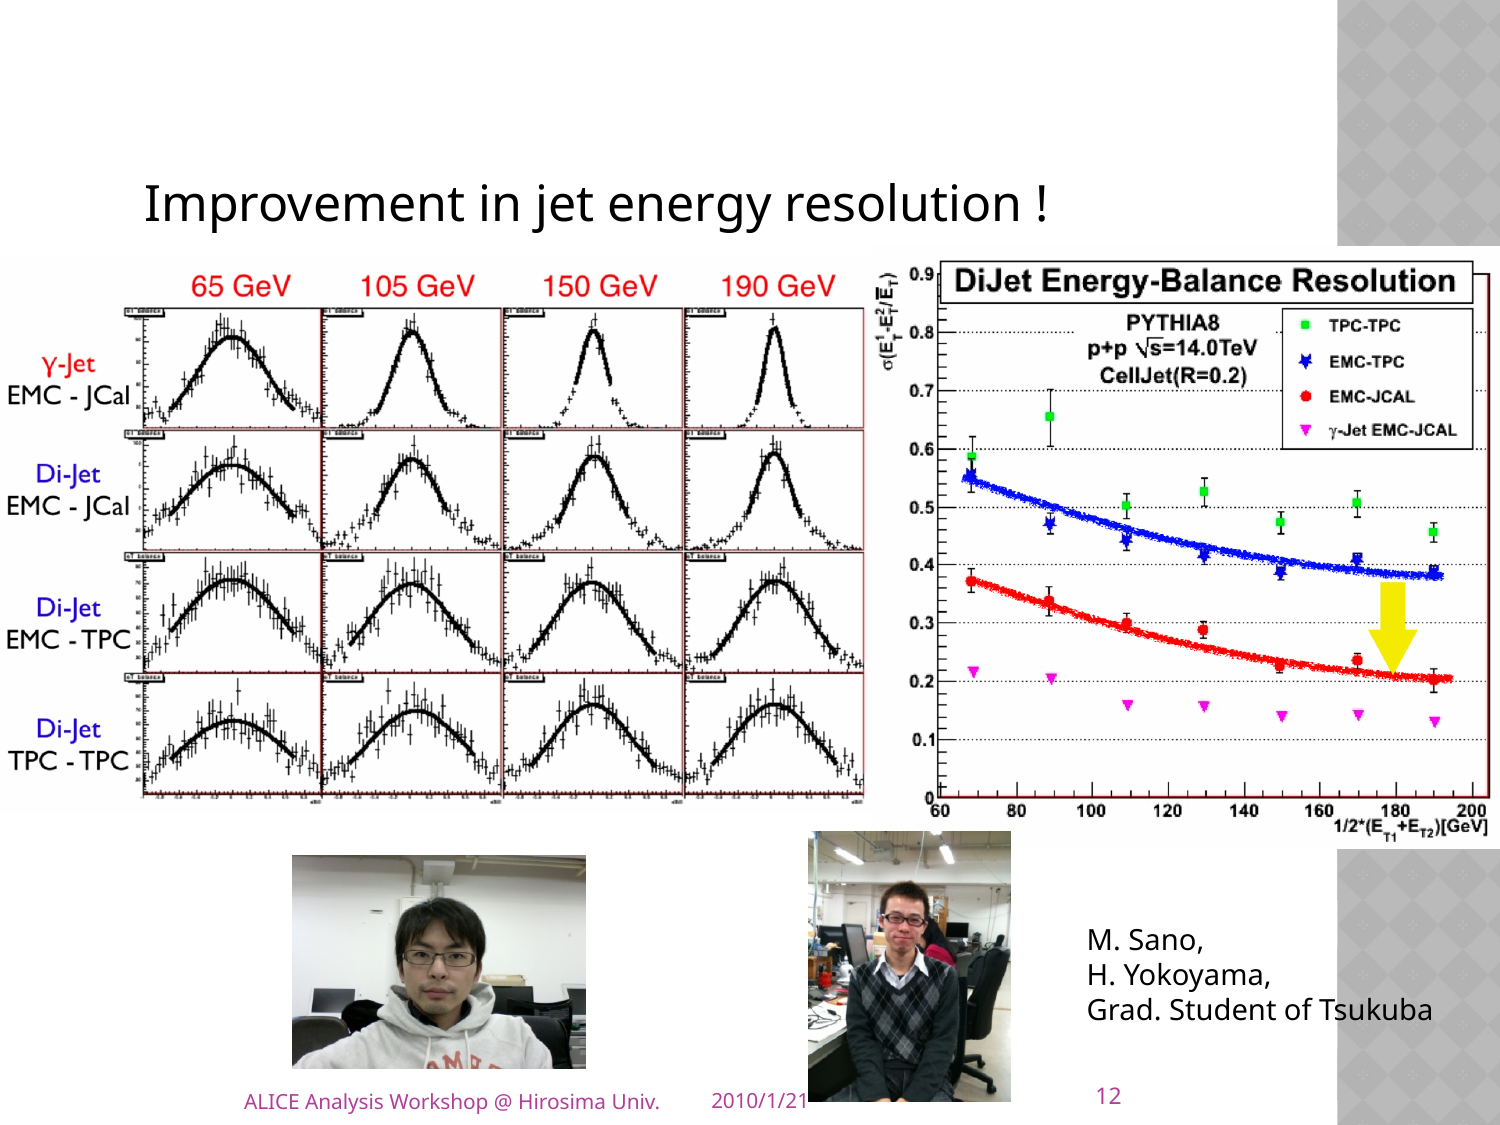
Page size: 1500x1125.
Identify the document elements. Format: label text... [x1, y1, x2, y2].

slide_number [696, 1075, 1025, 1113]
footer ALICE Analysis Workshop @ Hirosima Univ. [75, 1075, 675, 1114]
slide_number 12 [1025, 1075, 1122, 1113]
picture [292, 854, 587, 1070]
picture [808, 245, 1500, 1102]
picture [0, 257, 865, 813]
text_box Improvement in jet energy resolution ! [129, 163, 1065, 239]
text_box M. Sano, H. Yokoyama, Grad. Student of Tsukuba [1071, 913, 1449, 1034]
